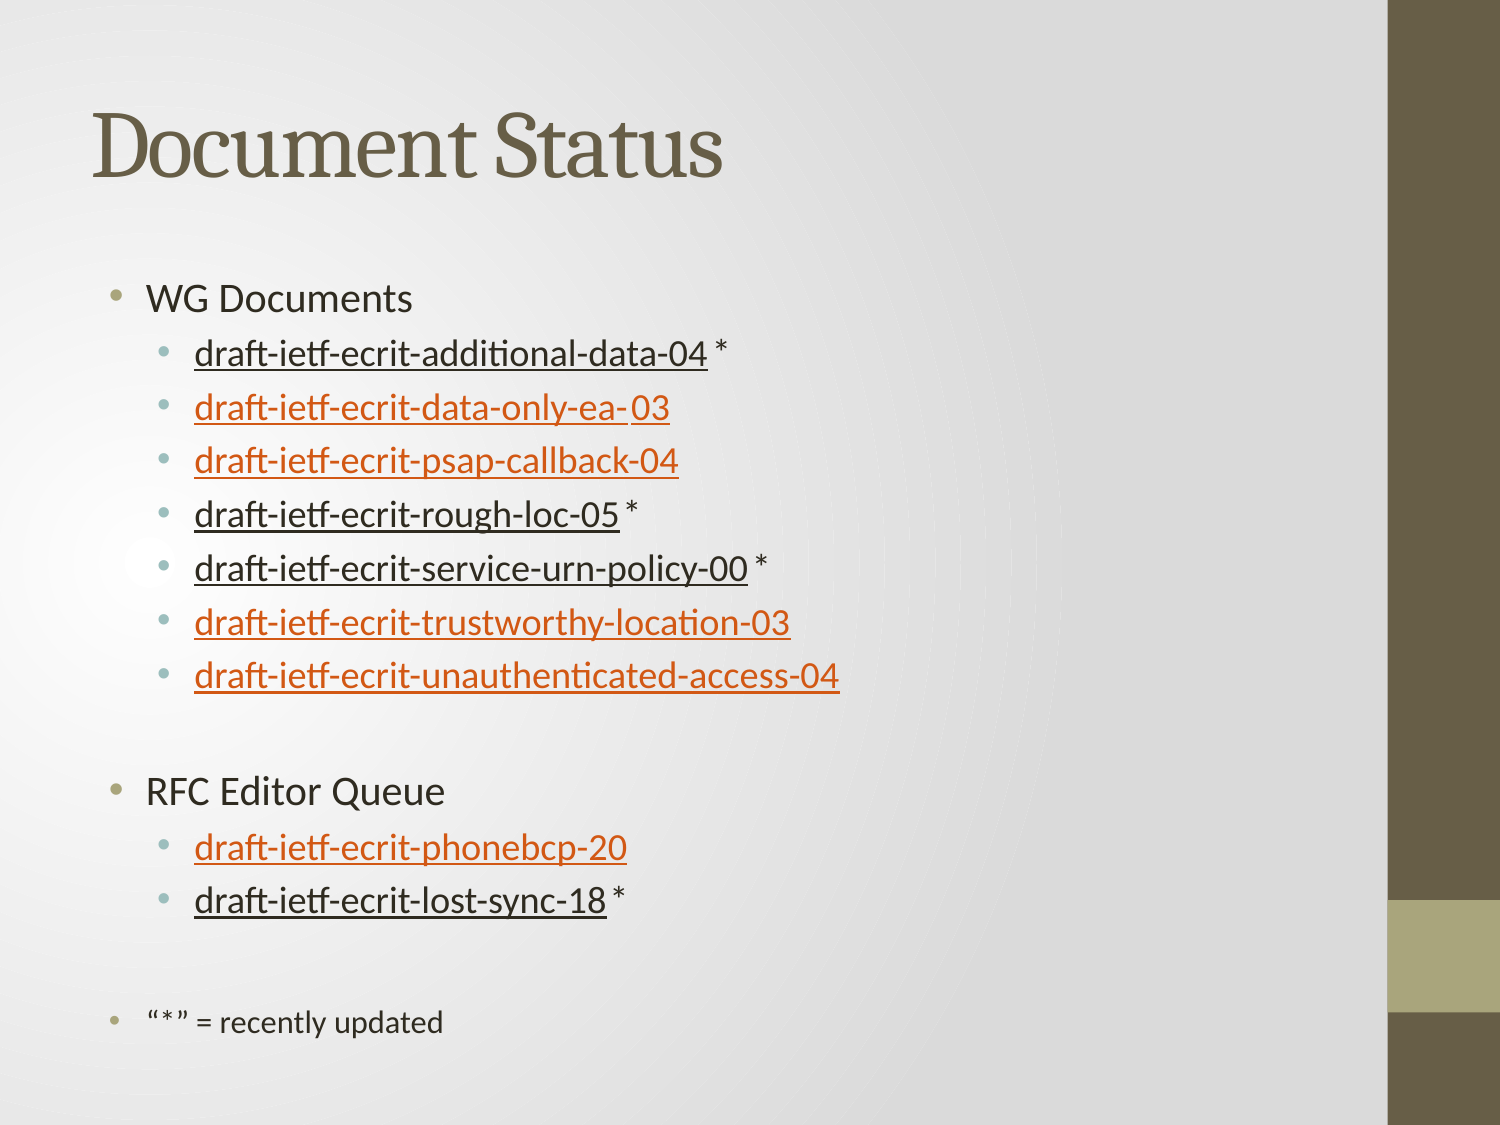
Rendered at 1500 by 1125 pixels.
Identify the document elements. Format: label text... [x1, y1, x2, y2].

list WG Documents draft-ietf-ecrit-additional-data-04* draft-ietf-ecrit-data-only-ea-03 draft-ietf-ecrit-psap-callback-04 draft-ietf-ecrit-rough-loc-05* draft-ietf-ecrit-service-urn-policy-00* draft-ietf-ecrit-trustworthy-location-03 draft-ietf-ecrit-unauthenticated-access-04 RFC Editor Queue draft-ietf-ecrit-phonebcp-20 draft-ietf-ecrit-lost-sync-18* “*” = recently updated [75, 262, 1325, 1050]
title Document Status [75, 45, 1325, 233]
